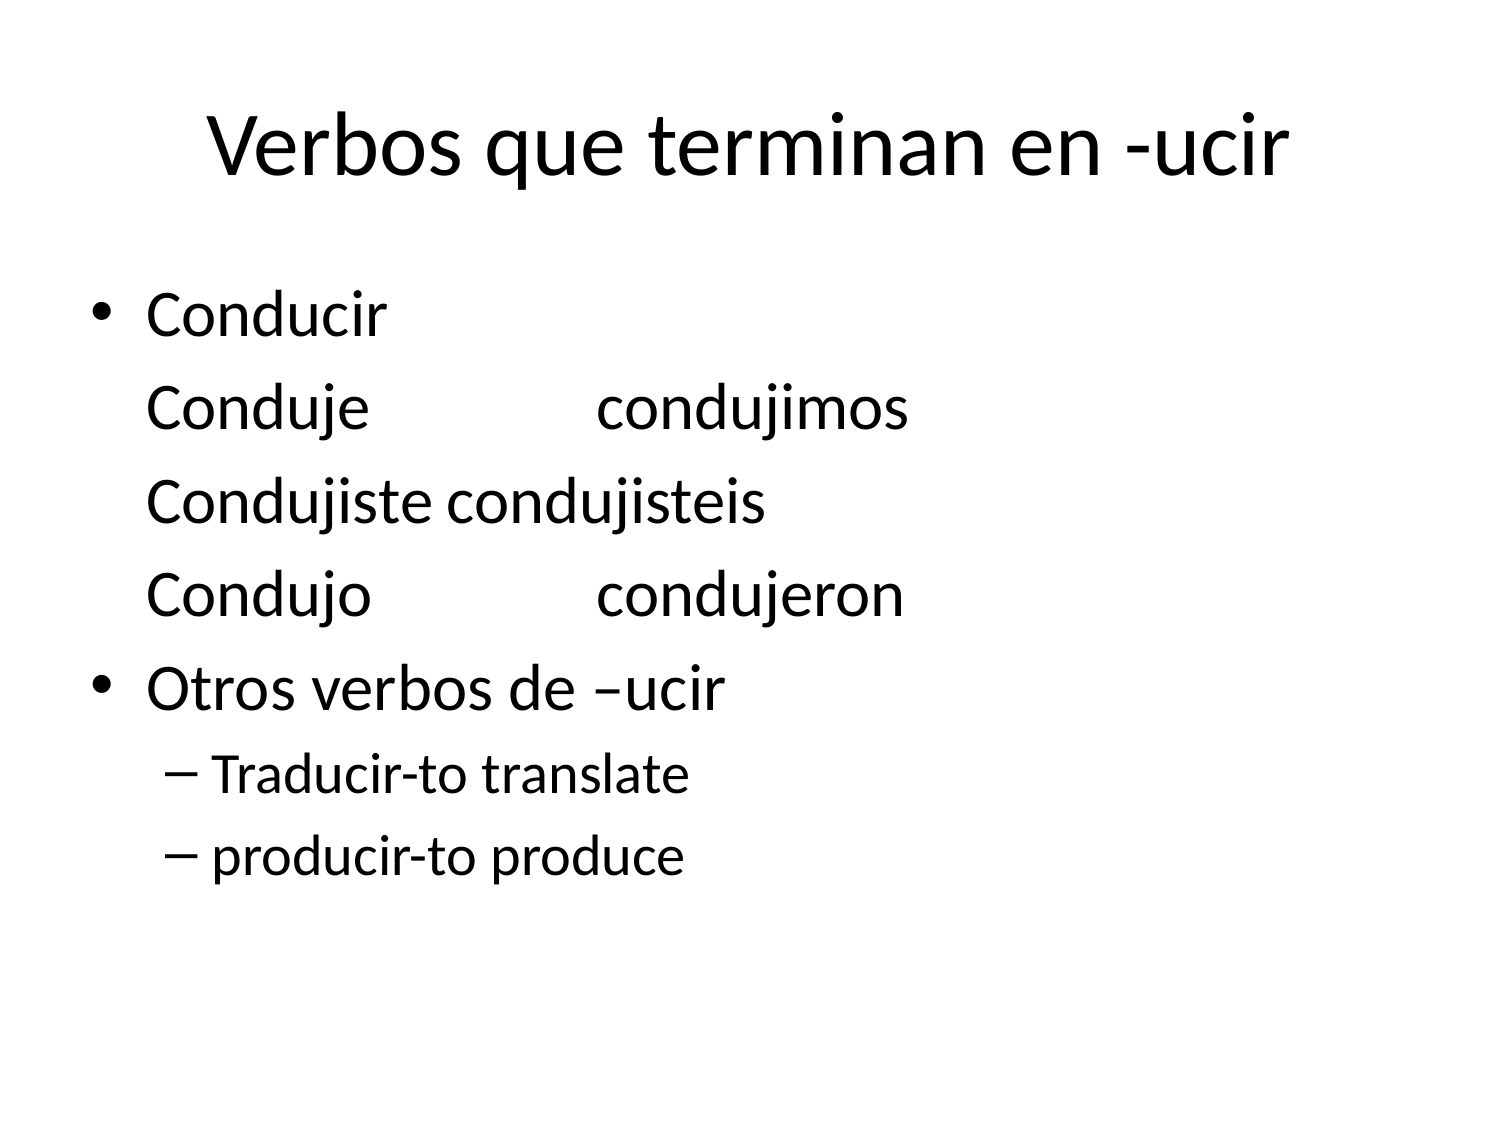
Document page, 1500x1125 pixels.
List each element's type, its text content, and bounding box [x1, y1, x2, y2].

title Verbos que terminan en -ucir [75, 45, 1425, 233]
list Conducir Conduje condujimos Condujiste condujisteis Condujo condujeron Otros verbos de –ucir Traducir-to translate producir-to produce [75, 262, 1425, 1005]
